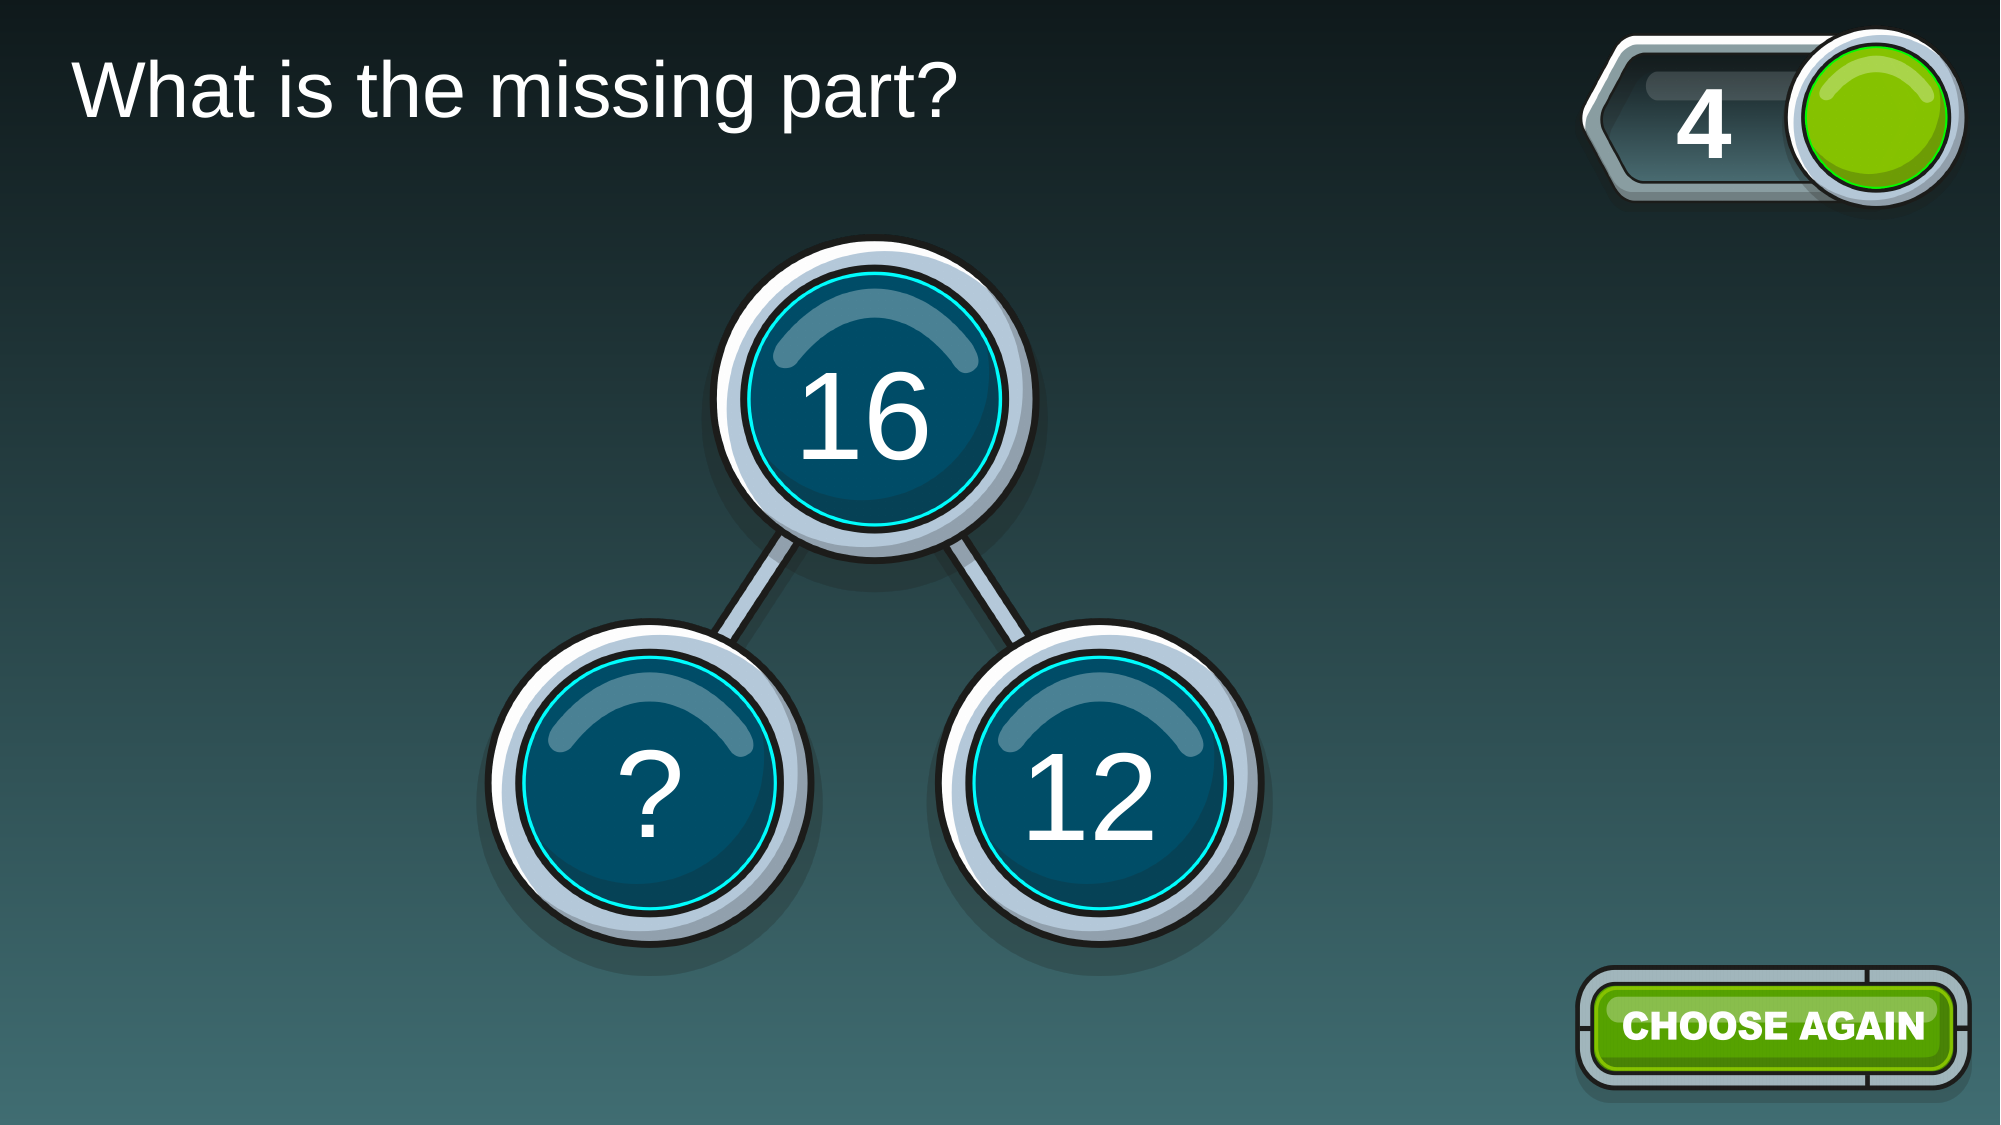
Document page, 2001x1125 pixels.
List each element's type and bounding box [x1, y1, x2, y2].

picture [475, 234, 1273, 976]
text_box [55, 30, 1544, 165]
picture [1575, 965, 1972, 1104]
picture [1575, 25, 1971, 221]
